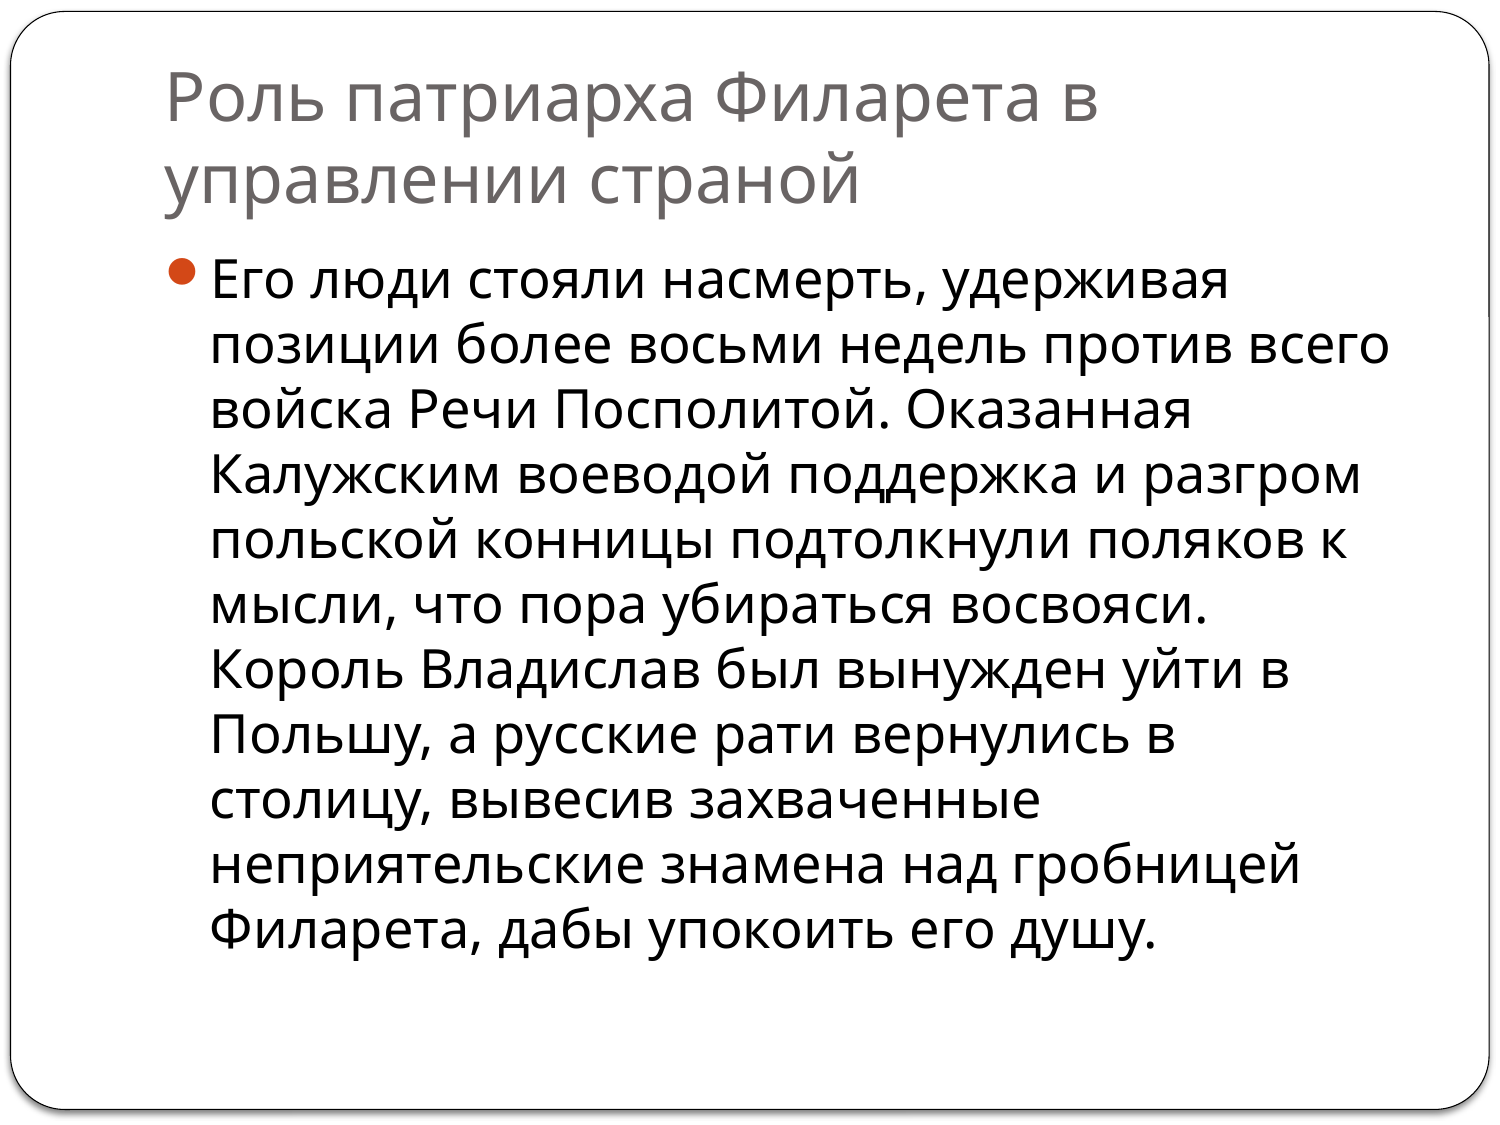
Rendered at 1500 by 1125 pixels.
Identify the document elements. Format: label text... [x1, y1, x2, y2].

title Роль патриарха Филарета в управлении страной [150, 45, 1425, 233]
list Его люди стояли насмерть, удерживая позиции более восьми недель против всего войска Речи Посполитой. Оказанная Калужским воеводой поддержка и разгром польской конницы подтолкнули поляков к мысли, что пора убираться восвояси. Король Владислав был вынужден уйти в Польшу, а русские рати вернулись в столицу, вывесив захваченные неприятельские знамена над гробницей Филарета, дабы упокоить его душу. [150, 237, 1425, 988]
